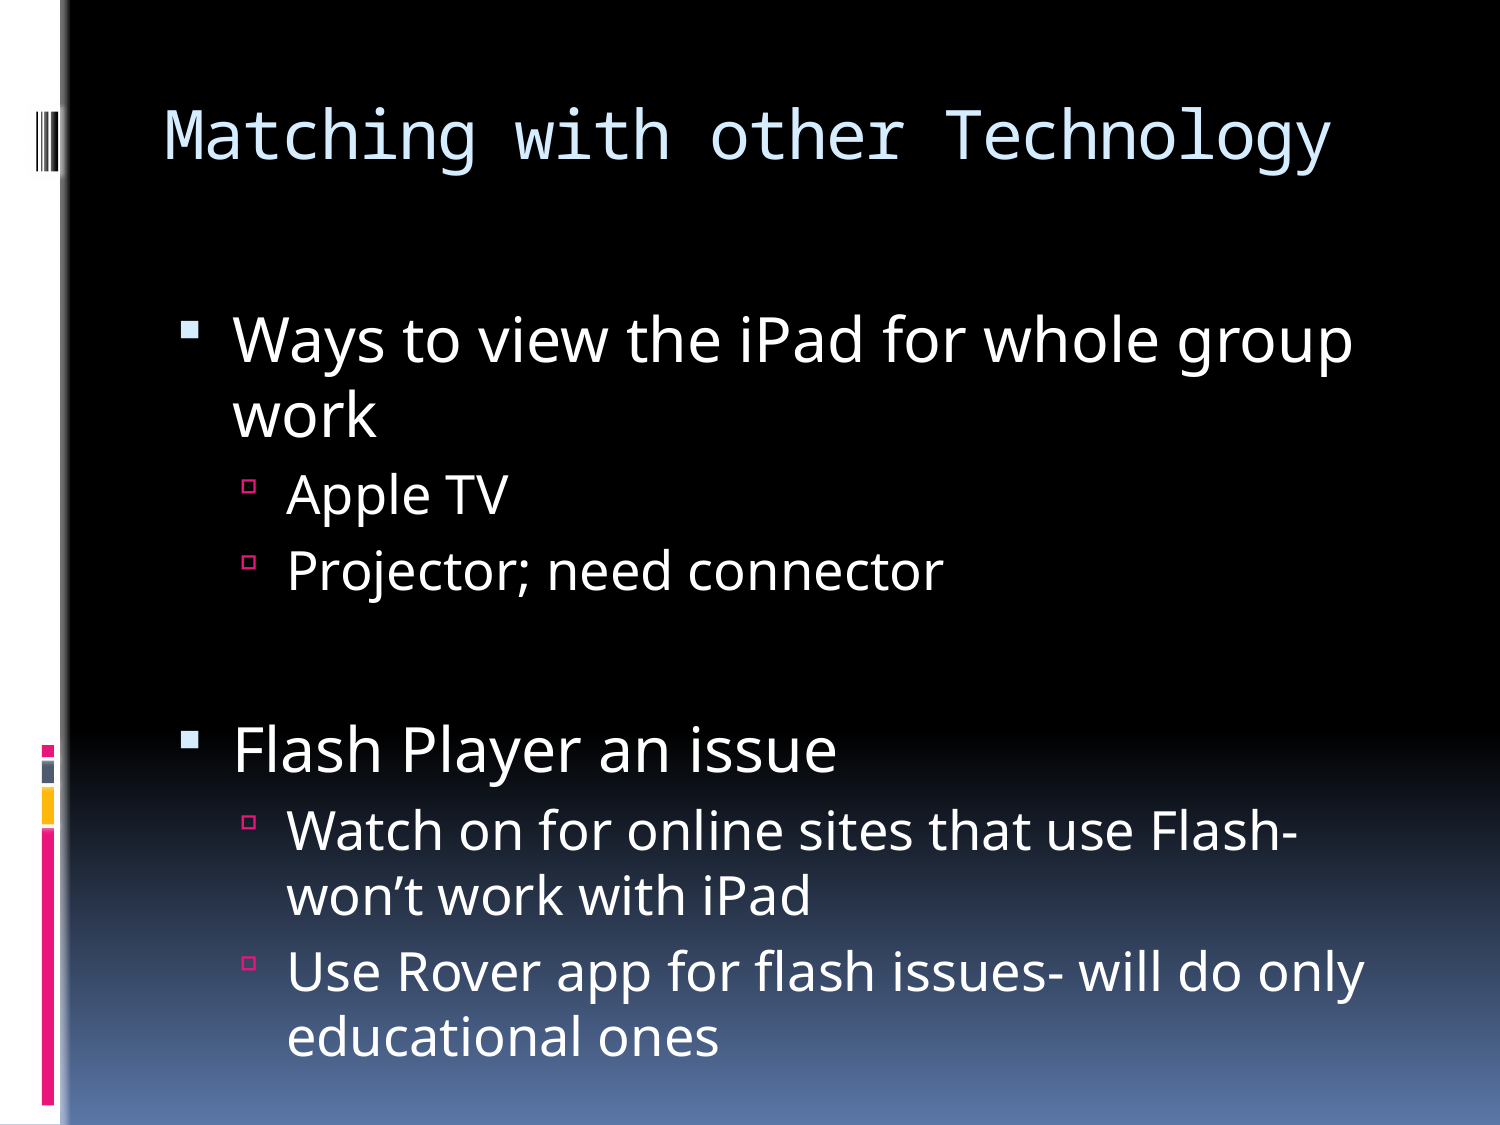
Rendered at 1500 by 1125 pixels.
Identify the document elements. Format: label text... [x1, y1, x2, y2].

list Ways to view the iPad for whole group work Apple TV Projector; need connector Flash Player an issue Watch on for online sites that use Flash- won’t work with iPad Use Rover app for flash issues- will do only educational ones [150, 292, 1425, 1043]
title Matching with other Technology [150, 83, 1425, 234]
